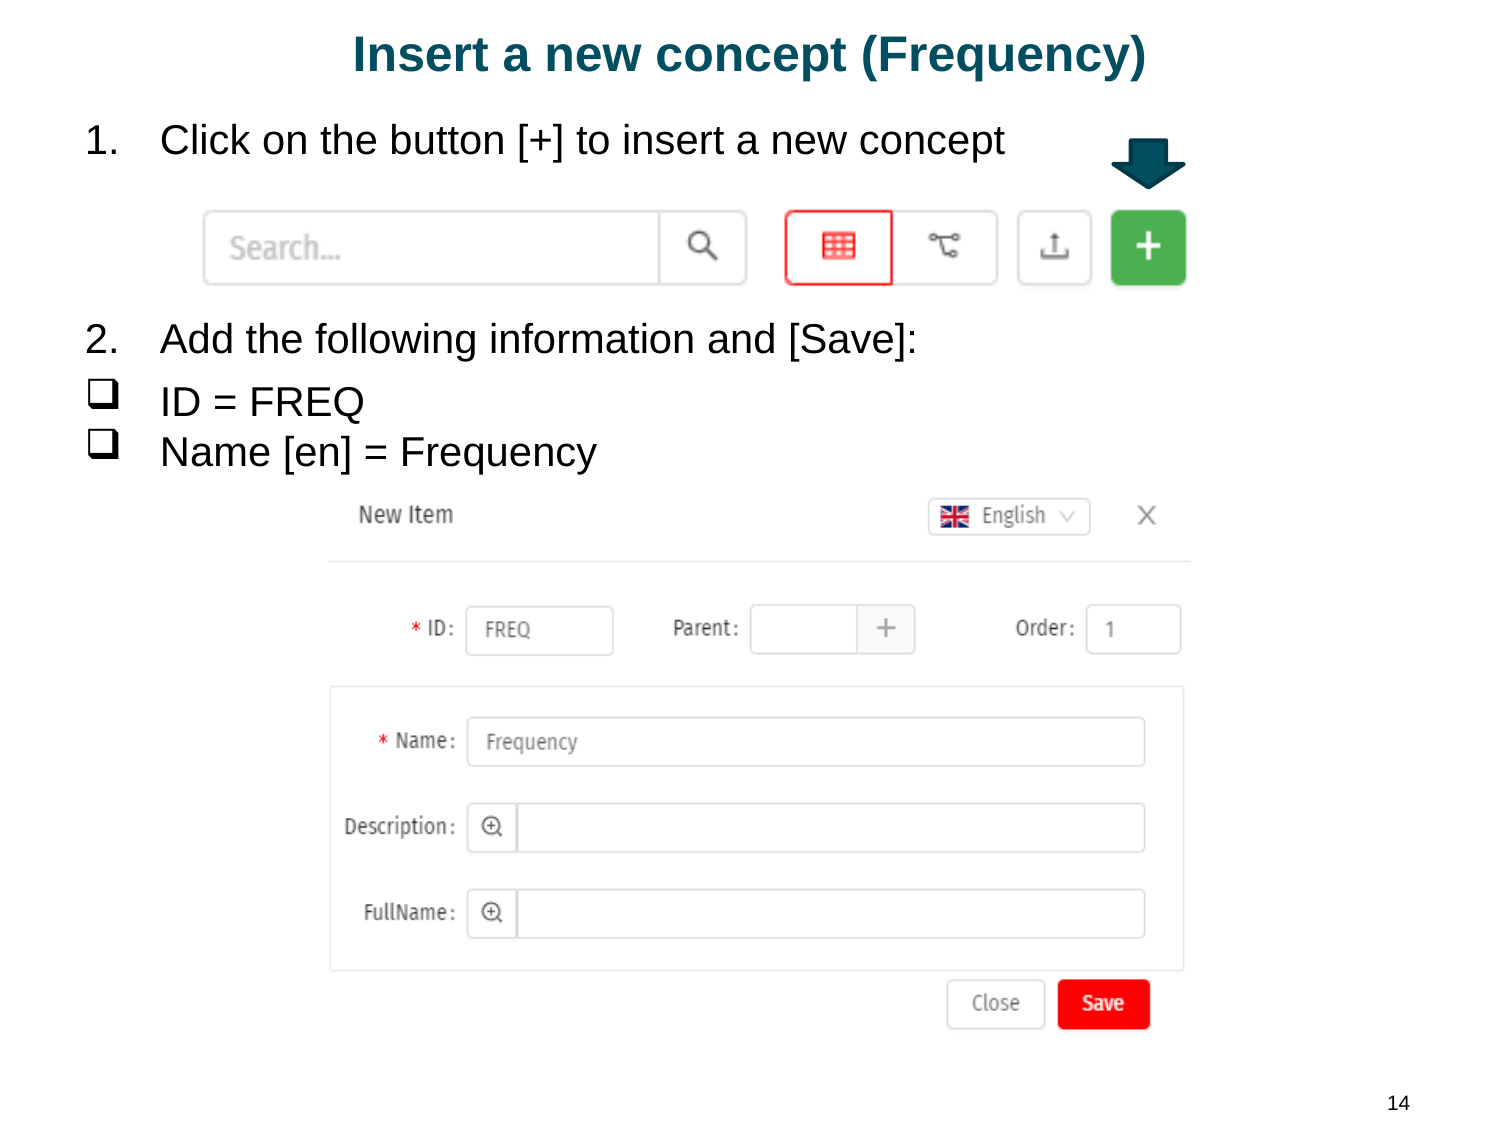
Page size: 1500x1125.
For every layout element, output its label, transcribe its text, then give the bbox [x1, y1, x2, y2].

picture [327, 491, 1191, 1040]
title Insert a new concept (Frequency) [75, 20, 1425, 82]
text_box Click on the button [+] to insert a new concept [70, 105, 1423, 171]
text_box Add the following information and [Save]: ID = FREQ Name [en] = Frequency [70, 304, 1423, 482]
text_box [1111, 138, 1186, 190]
slide_number 14 [1074, 1082, 1425, 1125]
picture [187, 198, 1222, 305]
